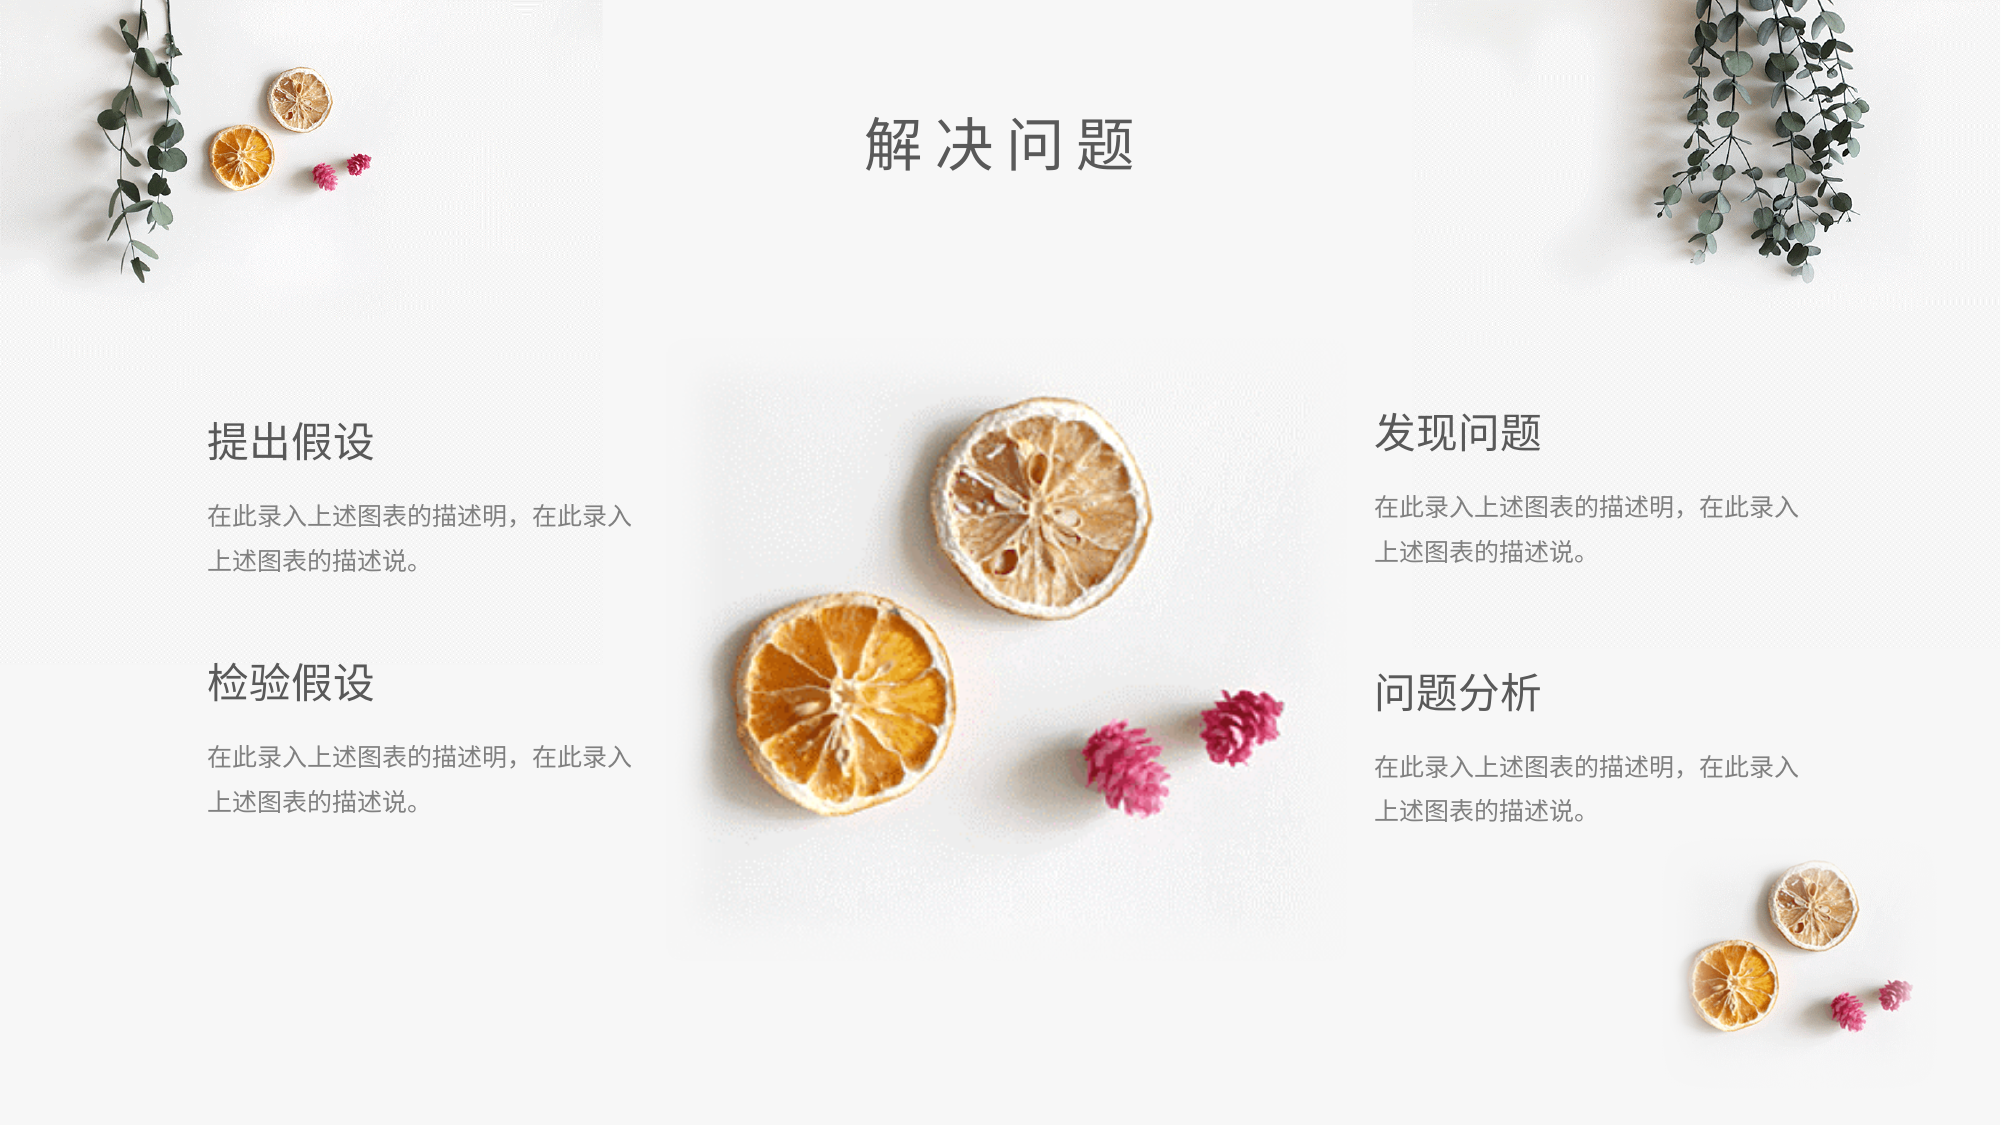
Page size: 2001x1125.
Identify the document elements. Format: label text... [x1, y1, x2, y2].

text_box 解决问题 [831, 115, 1169, 172]
text_box 检验假设 [192, 649, 585, 715]
text_box 问题分析 [1360, 659, 1752, 725]
text_box 发现问题 [1360, 399, 1752, 465]
text_box 在此录入上述图表的描述明，在此录入上述图表的描述说。 [1359, 468, 1834, 574]
text_box 在此录入上述图表的描述明，在此录入上述图表的描述说。 [1359, 728, 1834, 834]
picture [0, 0, 2001, 1125]
text_box 在此录入上述图表的描述明，在此录入上述图表的描述说。 [192, 719, 666, 825]
text_box 提出假设 [192, 408, 585, 474]
text_box 在此录入上述图表的描述明，在此录入上述图表的描述说。 [192, 477, 666, 583]
